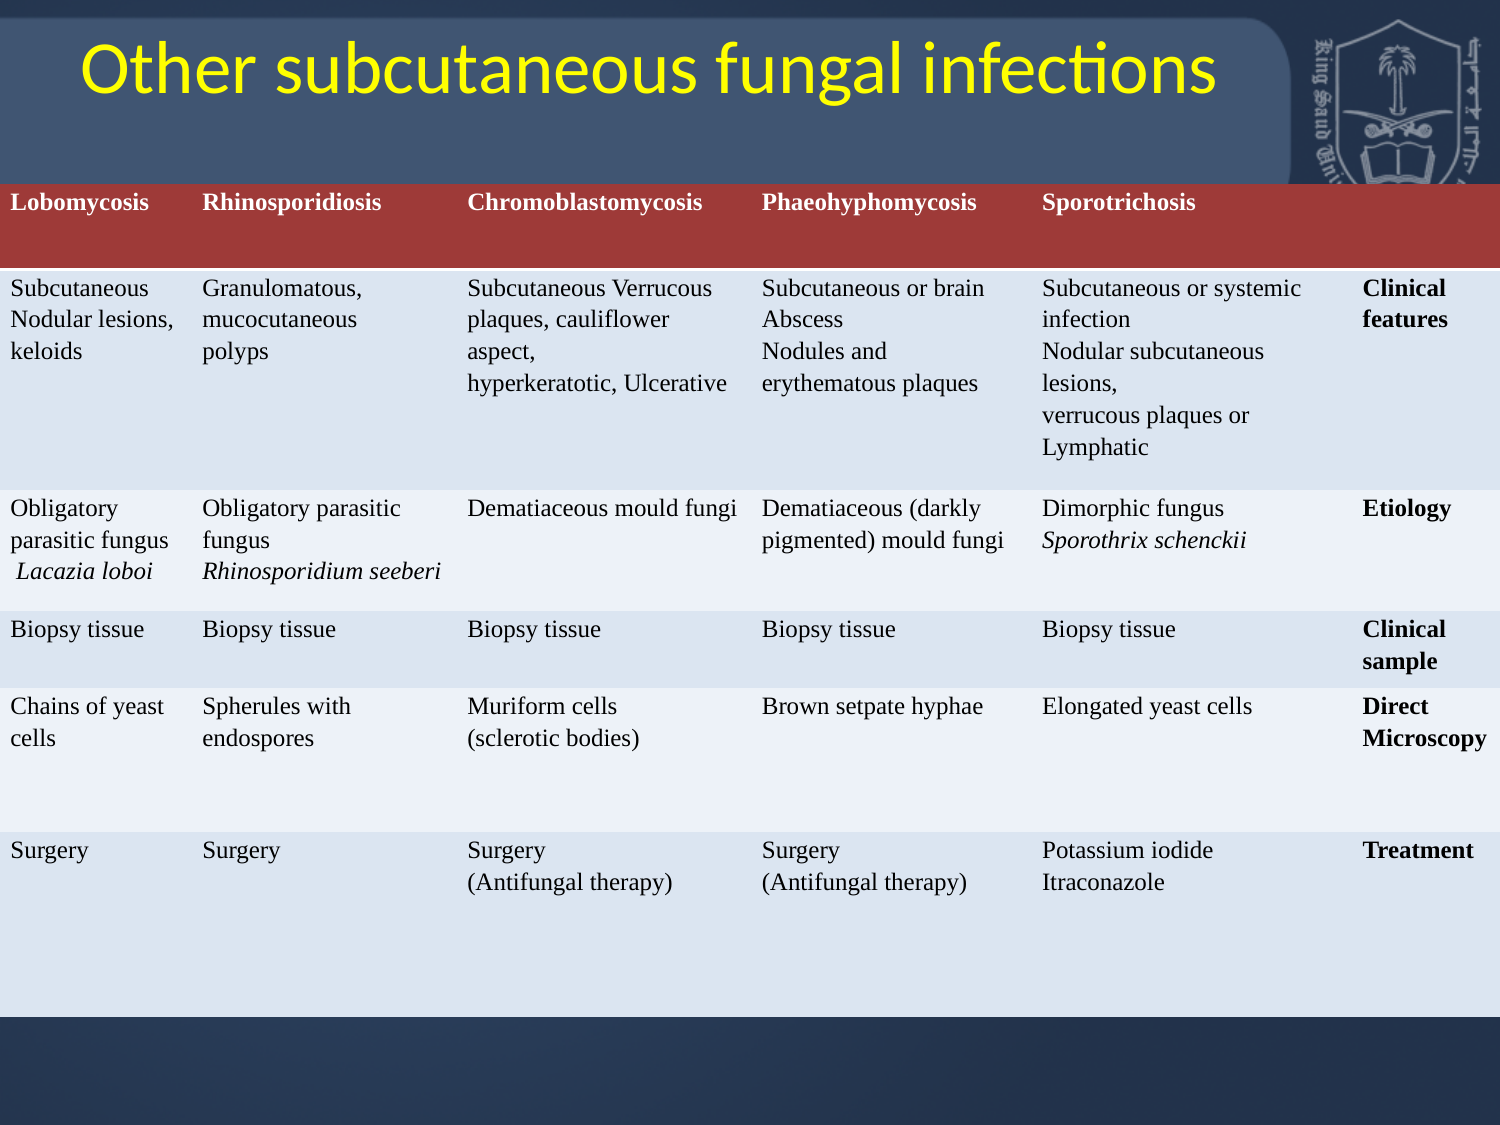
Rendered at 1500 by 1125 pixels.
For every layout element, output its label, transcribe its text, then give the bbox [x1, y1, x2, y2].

table_cell Biopsy tissue [1032, 611, 1352, 688]
table_header [1352, 184, 1500, 268]
table_cell Surgery [0, 832, 192, 1017]
table_cell Subcutaneous or systemic infection Nodular subcutaneous lesions, verrucous plaques or Lymphatic [1032, 271, 1352, 490]
table_cell Dimorphic fungus Sporothrix schenckii [1032, 490, 1352, 611]
title Other subcutaneous fungal infections [64, 18, 1354, 131]
table_header Chromoblastomycosis [457, 184, 751, 268]
table_cell Biopsy tissue [751, 611, 1032, 688]
table_cell Obligatory parasitic fungus Rhinosporidium seeberi [192, 490, 457, 611]
table_cell Surgery [192, 832, 457, 1017]
table_cell Dematiaceous (darkly pigmented) mould fungi [751, 490, 1032, 611]
table_cell Obligatory parasitic fungus Lacazia loboi [0, 490, 192, 611]
table_cell Biopsy tissue [0, 611, 192, 688]
table_cell Subcutaneous Nodular lesions, keloids [0, 271, 192, 490]
table_cell Brown setpate hyphae [751, 688, 1032, 832]
table_cell Etiology [1352, 490, 1500, 611]
table_header Lobomycosis [0, 184, 192, 268]
table_cell Subcutaneous Verrucous plaques, cauliflower aspect, hyperkeratotic, Ulcerative [457, 271, 751, 490]
table_cell Treatment [1352, 832, 1500, 1017]
table_cell Chains of yeast cells [0, 688, 192, 832]
table_cell Surgery (Antifungal therapy) [751, 832, 1032, 1017]
picture [0, 1017, 1500, 1125]
table_cell Elongated yeast cells [1032, 688, 1352, 832]
table_cell Potassium iodide Itraconazole [1032, 832, 1352, 1017]
table_cell Subcutaneous or brain Abscess Nodules and erythematous plaques [751, 271, 1032, 490]
table_cell Spherules with endospores [192, 688, 457, 832]
picture [0, 0, 1500, 184]
table_header Phaeohyphomycosis [751, 184, 1032, 268]
table_cell Surgery (Antifungal therapy) [457, 832, 751, 1017]
table_cell Muriform cells (sclerotic bodies) [457, 688, 751, 832]
table_cell Dematiaceous mould fungi [457, 490, 751, 611]
table_cell Biopsy tissue [192, 611, 457, 688]
table_cell Clinical features [1352, 271, 1500, 490]
table_cell Clinical sample [1352, 611, 1500, 688]
table_cell Granulomatous, mucocutaneous polyps [192, 271, 457, 490]
table_header Rhinosporidiosis [192, 184, 457, 268]
table_cell Biopsy tissue [457, 611, 751, 688]
table_cell Direct Microscopy [1352, 688, 1500, 832]
table_header Sporotrichosis [1032, 184, 1352, 268]
